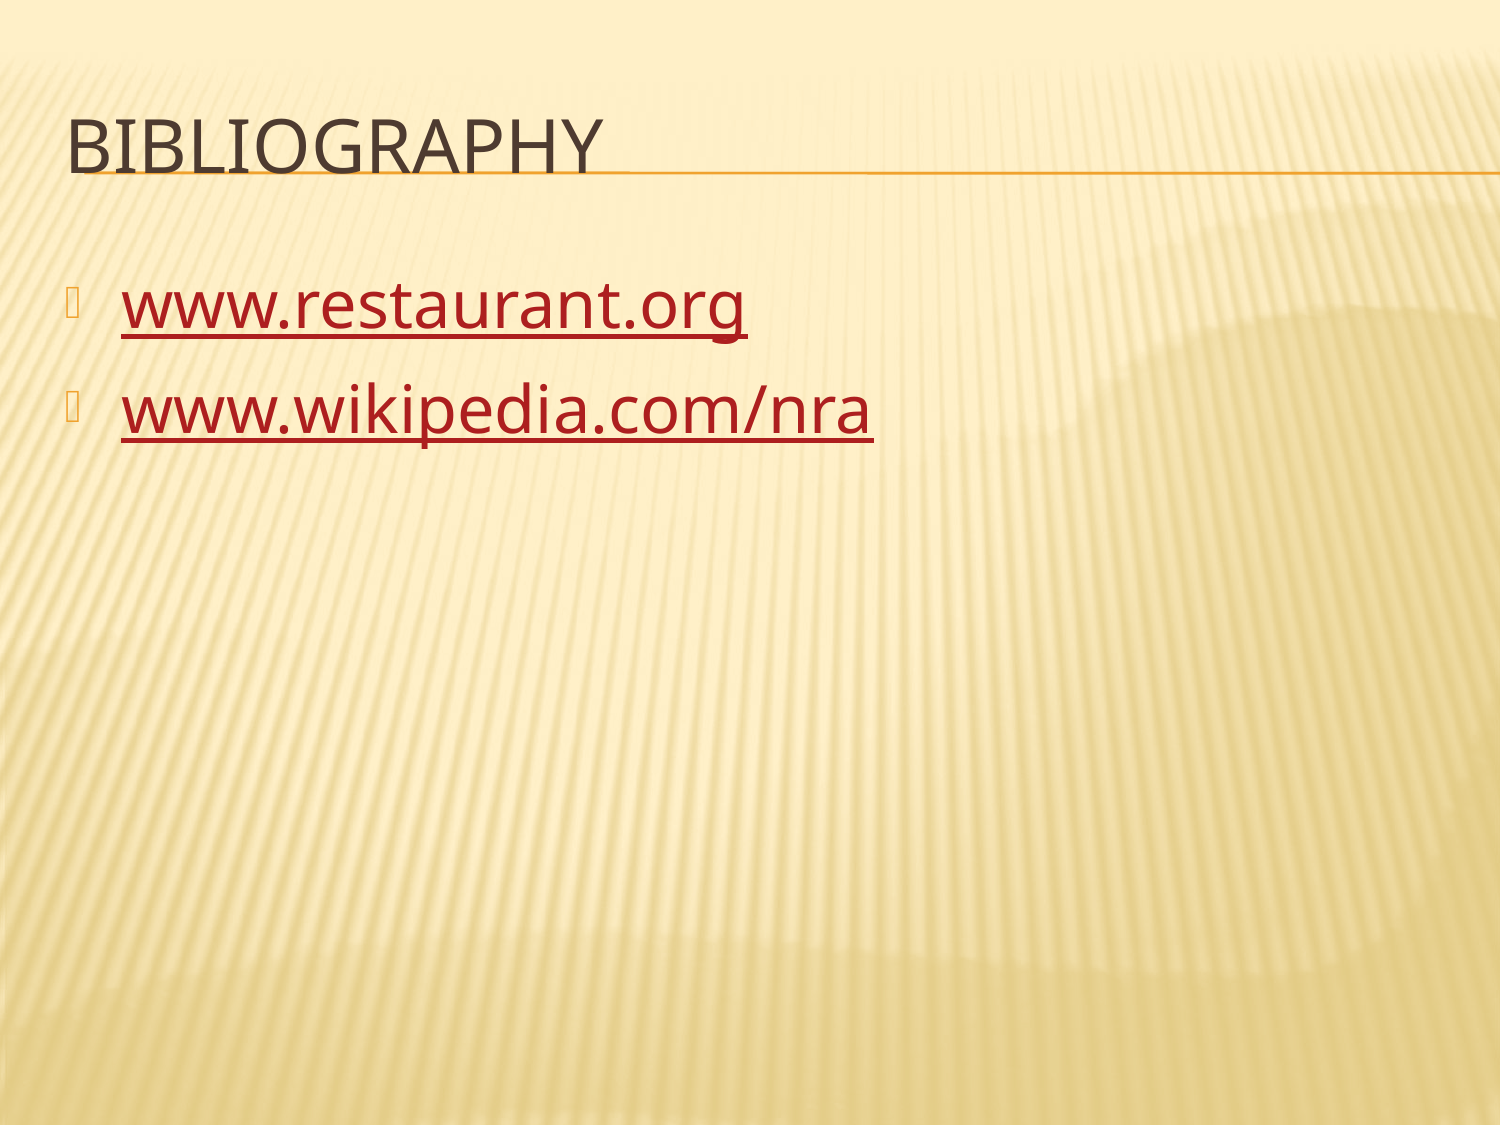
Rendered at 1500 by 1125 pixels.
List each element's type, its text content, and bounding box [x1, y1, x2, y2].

title bibliography [50, 75, 1475, 213]
list www.restaurant.org www.wikipedia.com/nra [50, 254, 1475, 998]
